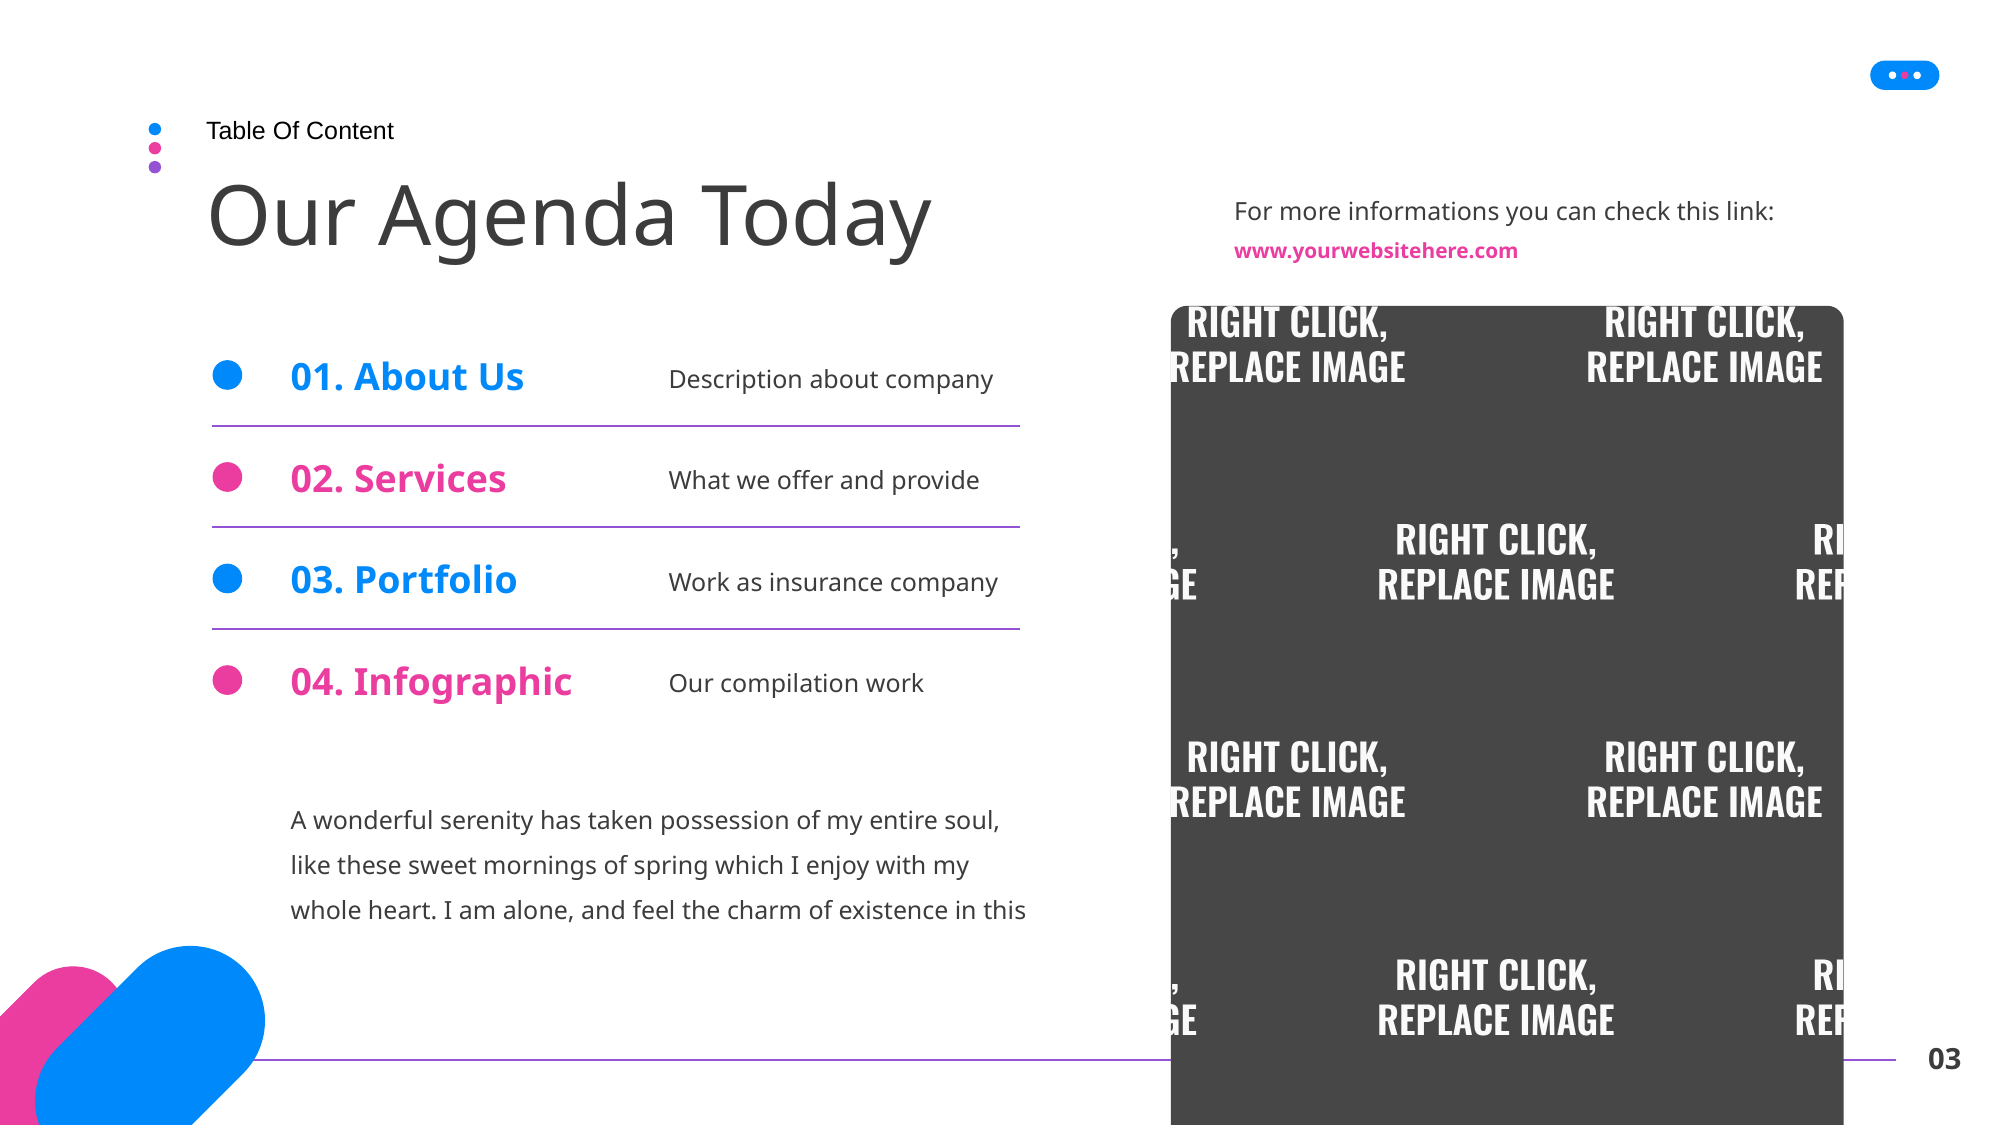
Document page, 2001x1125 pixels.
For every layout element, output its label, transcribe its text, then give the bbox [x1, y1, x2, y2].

text_box [211, 664, 244, 696]
text_box Description about company [653, 355, 1085, 401]
text_box A wonderful serenity has taken possession of my entire soul, like these sweet mornings of spring which I enjoy with my whole heart. I am alone, and feel the charm of existence in this [275, 782, 1056, 932]
text_box For more informations you can check this link: [1219, 187, 1834, 233]
text_box 04. Infographic [275, 650, 632, 711]
text_box [211, 359, 244, 391]
text_box 02. Services [275, 447, 589, 507]
text_box 01. About Us [275, 345, 589, 406]
slide_number 03 [1883, 1034, 1977, 1086]
picture [1170, 305, 1844, 1125]
text_box [211, 562, 244, 595]
text_box 03. Portfolio [275, 548, 647, 609]
text_box What we offer and provide [653, 457, 1085, 502]
title Our Agenda Today [191, 154, 1435, 270]
subtitle Table Of Content [191, 107, 1107, 153]
text_box [211, 461, 244, 493]
text_box Work as insurance company [653, 558, 1120, 604]
text_box www.yourwebsitehere.com [1219, 230, 1549, 271]
text_box Our compilation work [653, 660, 1085, 706]
